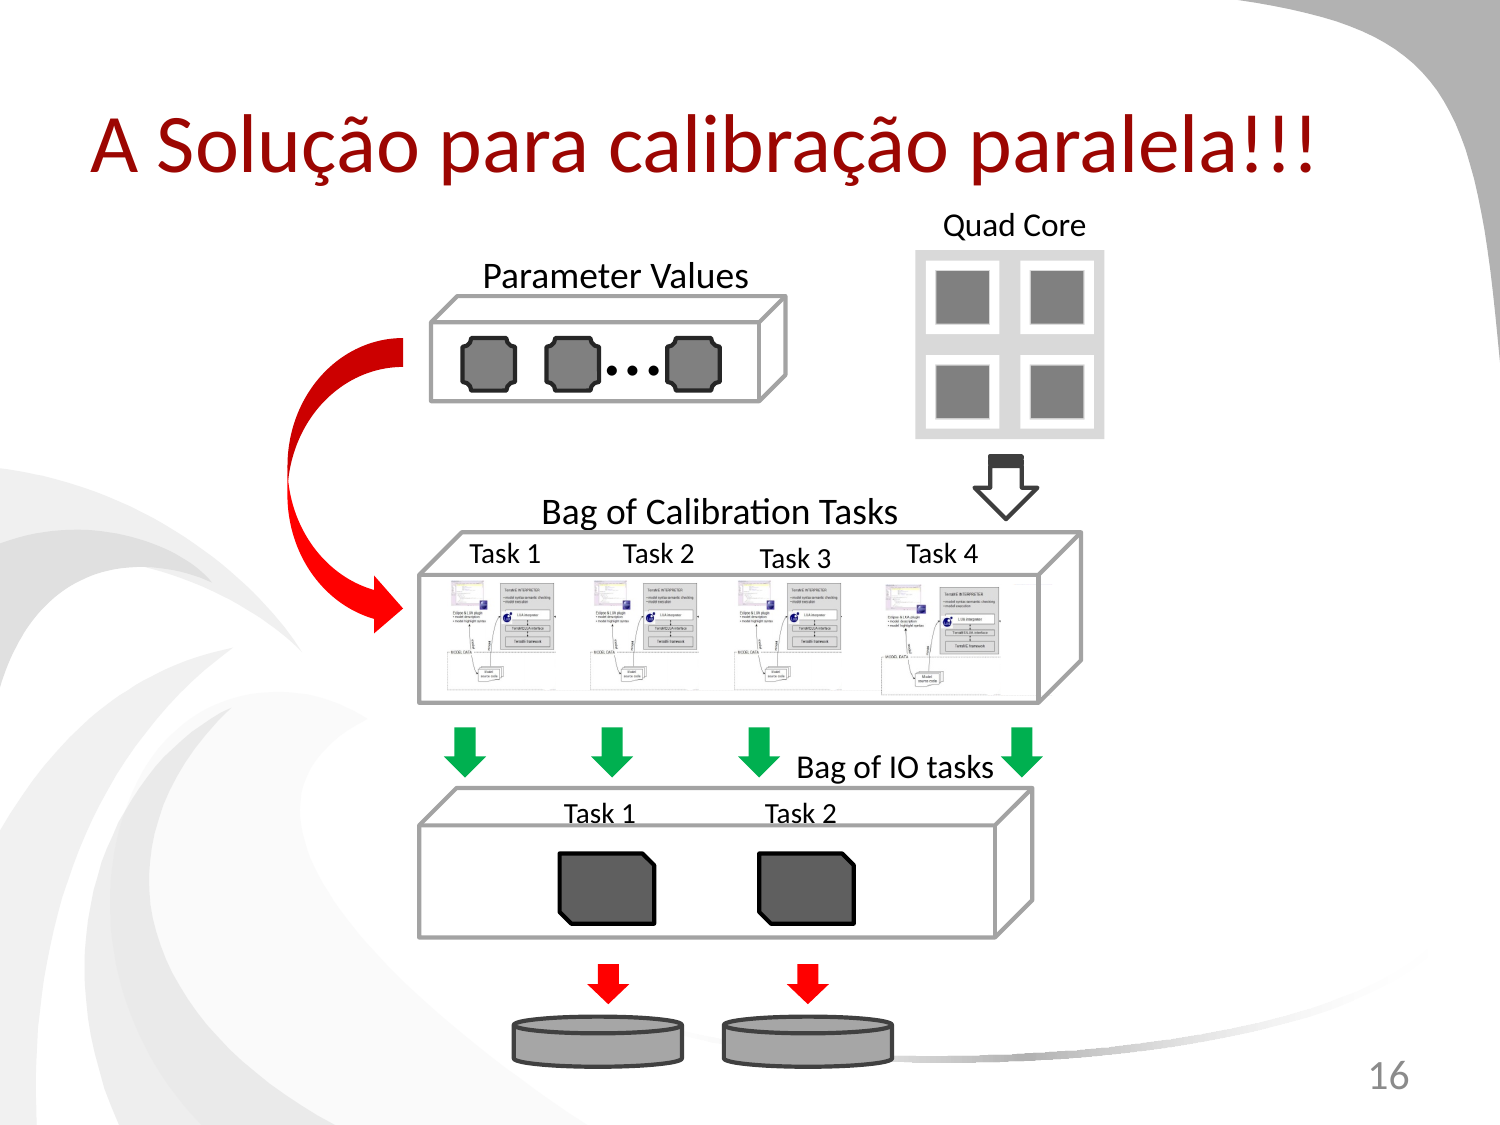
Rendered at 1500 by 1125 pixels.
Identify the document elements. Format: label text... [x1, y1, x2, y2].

text_box [285, 335, 406, 636]
slide_number 16 [1074, 1042, 1425, 1103]
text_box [418, 479, 1082, 704]
title A Solução para calibração paralela!!! [75, 45, 1425, 233]
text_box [513, 963, 893, 1068]
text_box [430, 243, 786, 411]
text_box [418, 727, 1044, 938]
text_box [988, 454, 1024, 478]
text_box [915, 195, 1105, 440]
